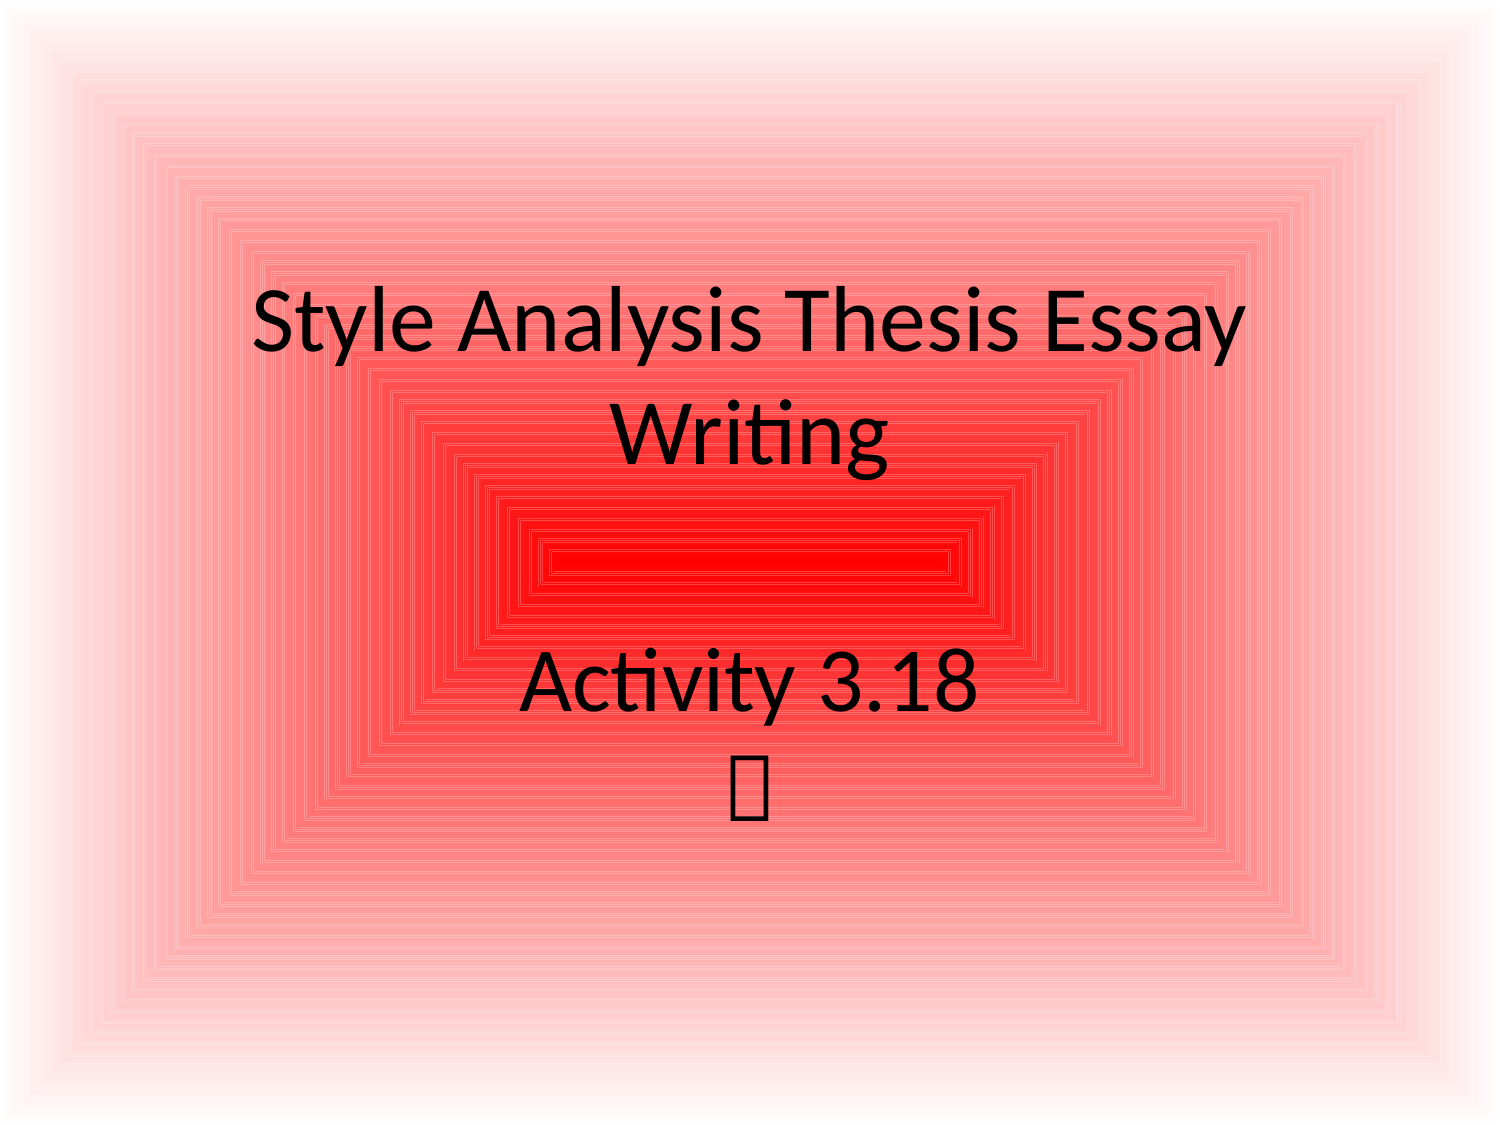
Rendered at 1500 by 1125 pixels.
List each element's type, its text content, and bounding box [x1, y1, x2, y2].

text_box Activity 3.18  [112, 608, 1388, 850]
title Style Analysis Thesis Essay Writing [112, 249, 1388, 492]
